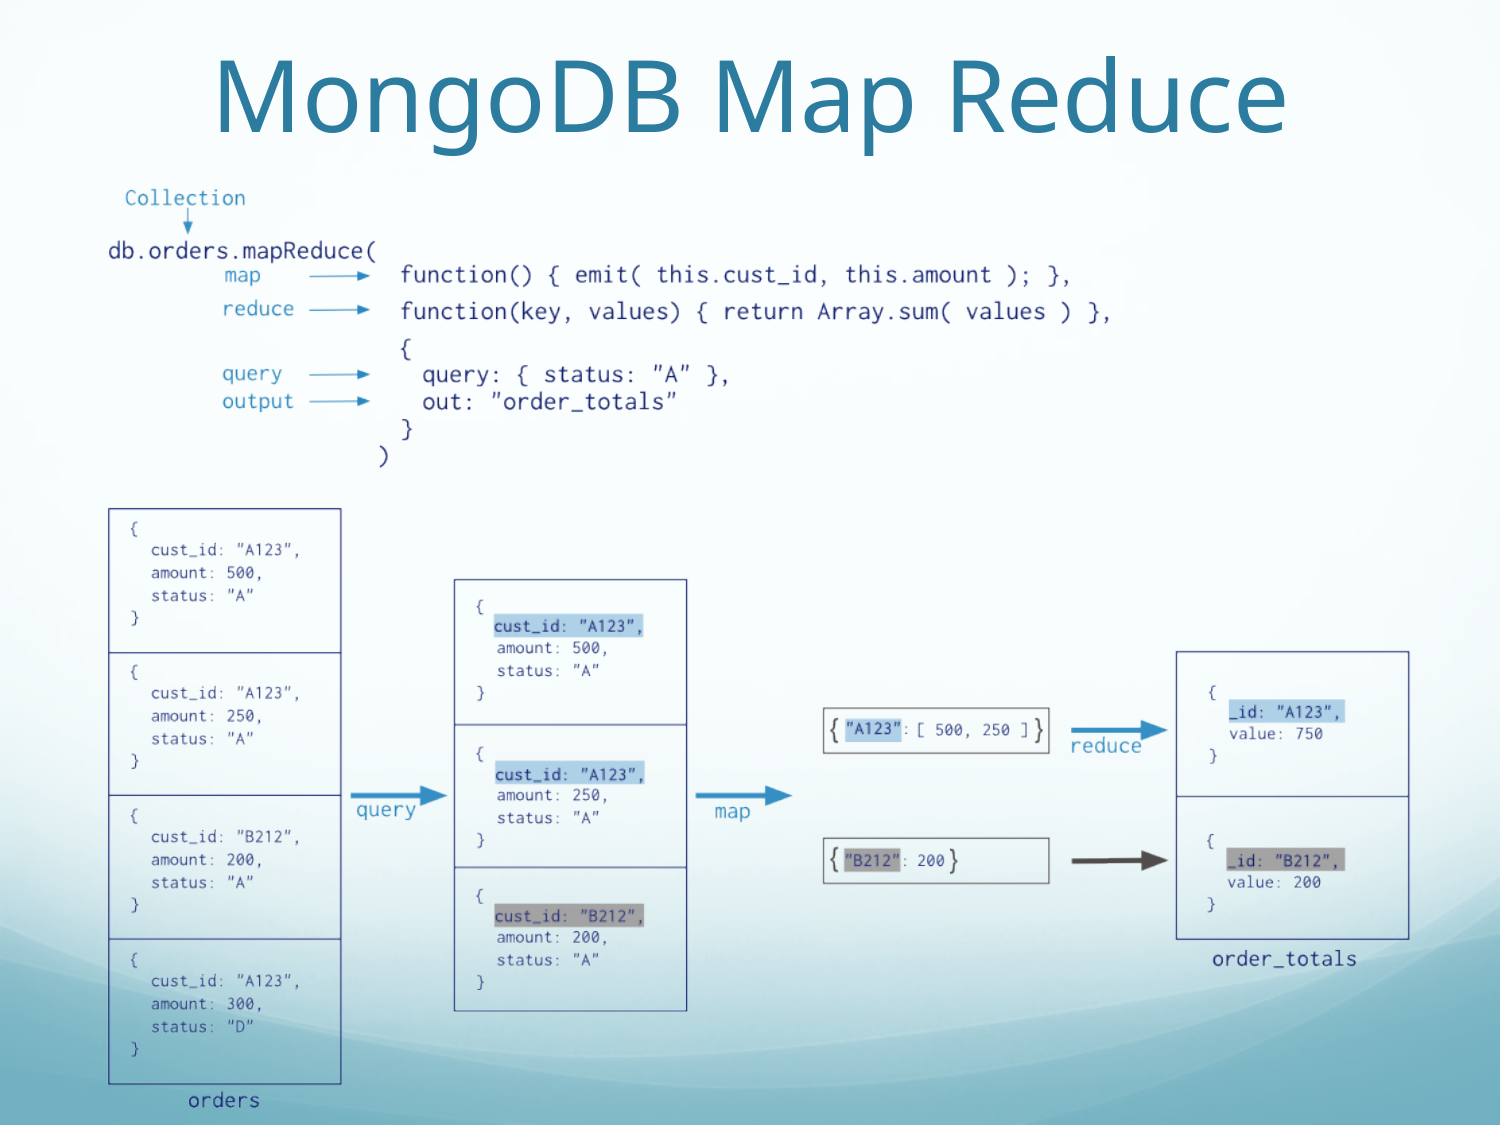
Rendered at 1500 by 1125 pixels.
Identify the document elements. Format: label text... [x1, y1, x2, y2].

title MongoDB Map Reduce [147, 3, 1355, 153]
picture [99, 182, 1420, 1125]
